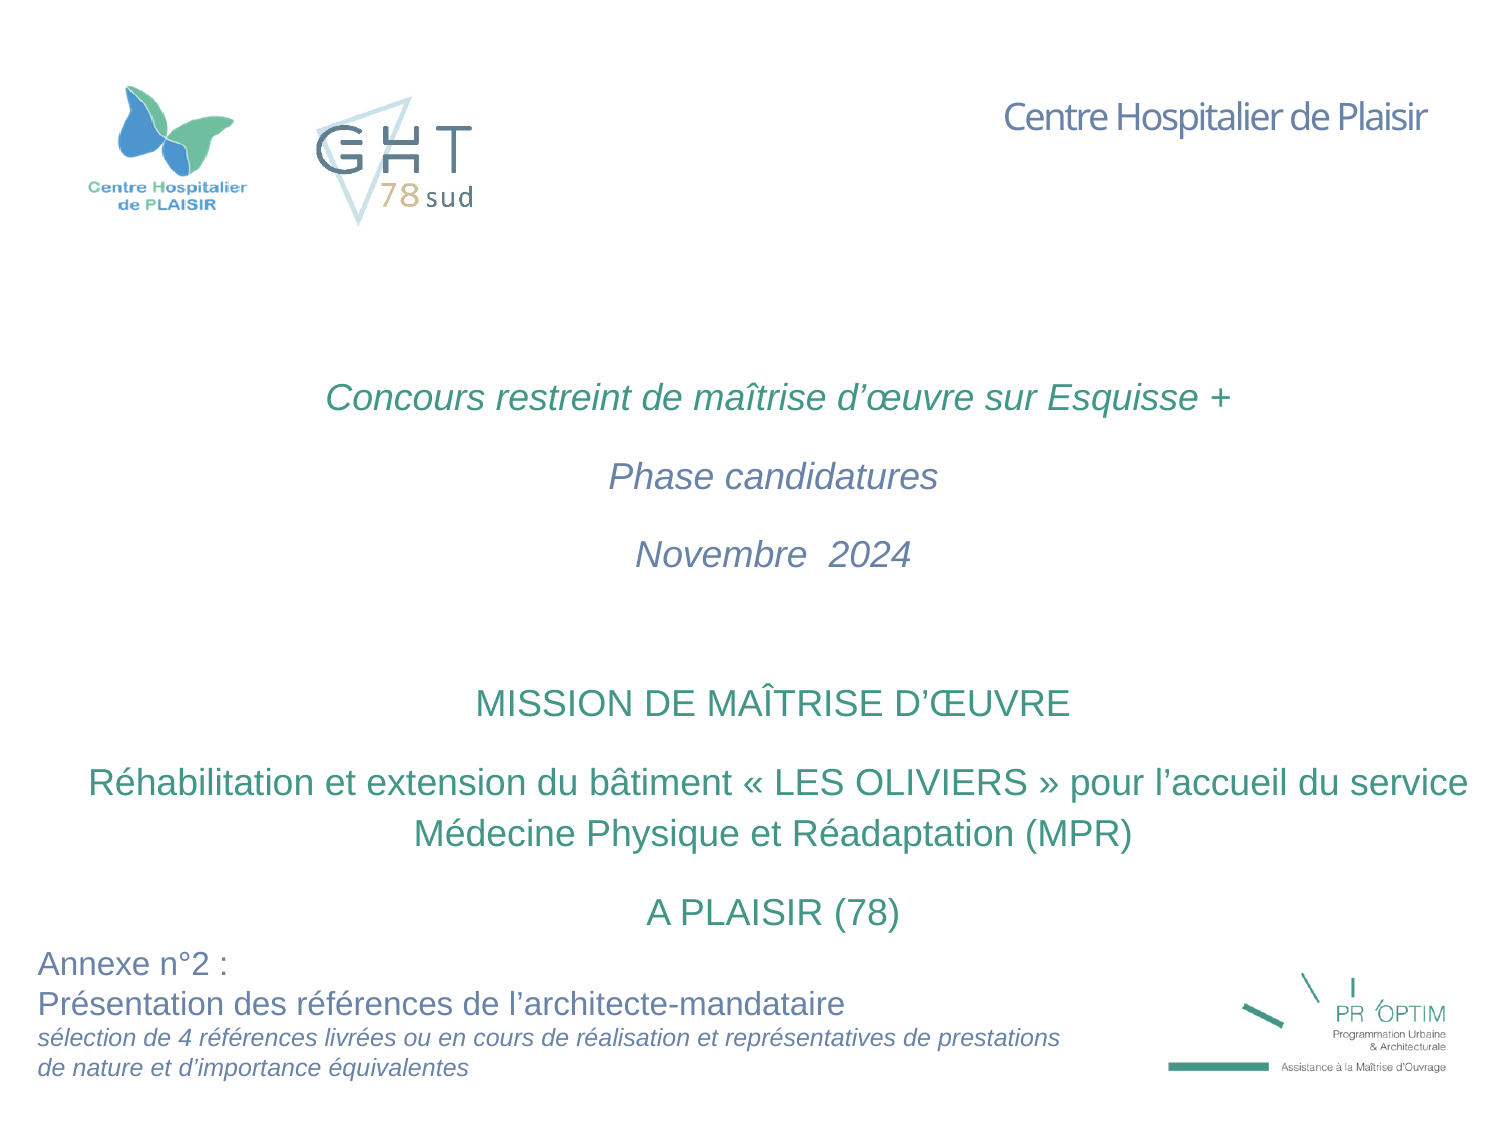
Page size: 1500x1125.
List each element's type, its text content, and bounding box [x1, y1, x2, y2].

text_box Annexe n°2 : Présentation des références de l’architecte-mandataire sélection de 4 références livrées ou en cours de réalisation et représentatives de prestations de nature et d’importance équivalentes [22, 934, 1081, 1090]
title Centre Hospitalier de Plaisir [694, 90, 1452, 147]
picture [88, 86, 251, 212]
list Concours restreint de maîtrise d’œuvre sur Esquisse + Phase candidatures Novembre 2024 MISSION DE MAÎTRISE D’ŒUVRE Réhabilitation et extension du bâtiment « LES OLIVIERS » pour l’accueil du service Médecine Physique et Réadaptation (MPR) A PLAISIR (78) [0, 358, 1500, 935]
picture [1163, 962, 1452, 1081]
picture [312, 86, 485, 235]
